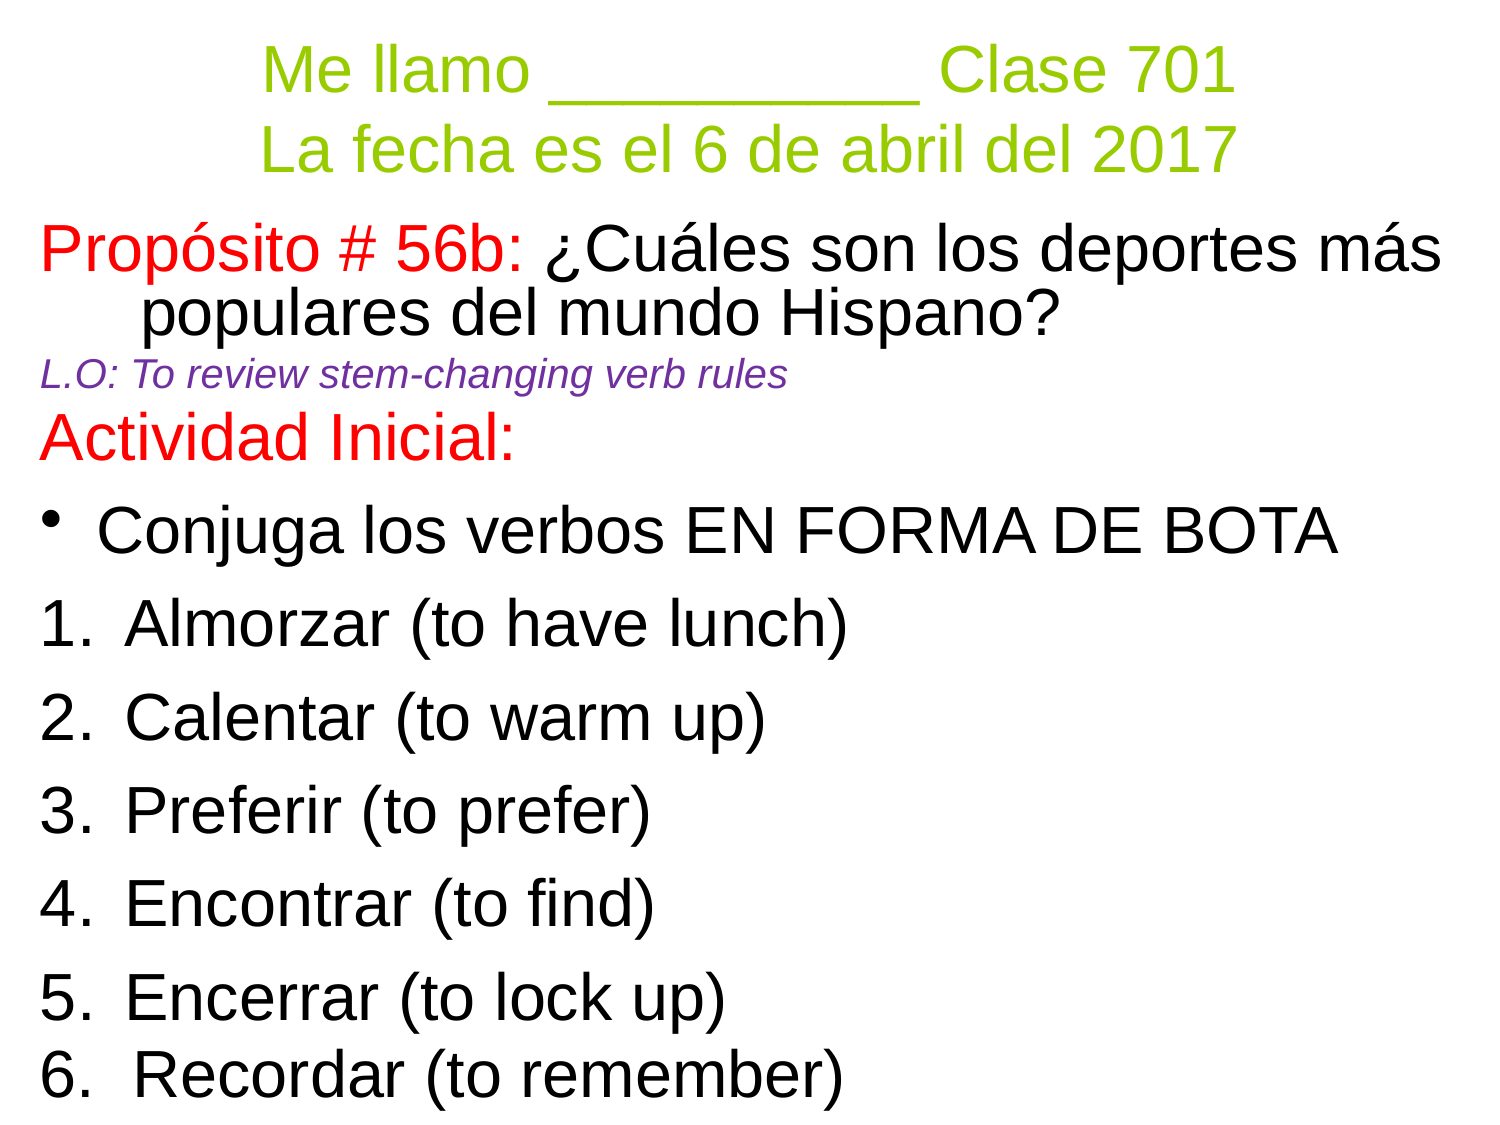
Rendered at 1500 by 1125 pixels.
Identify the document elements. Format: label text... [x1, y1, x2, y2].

title Me llamo __________ Clase 701 La fecha es el 6 de abril del 2017 [37, 12, 1463, 200]
list Propósito # 56b: ¿Cuáles son los deportes más populares del mundo Hispano? L.O: To review stem-changing verb rules Actividad Inicial: Conjuga los verbos EN FORMA DE BOTA Almorzar (to have lunch) Calentar (to warm up) Preferir (to prefer) Encontrar (to find) Encerrar (to lock up) 6. Recordar (to remember) [24, 212, 1463, 1125]
